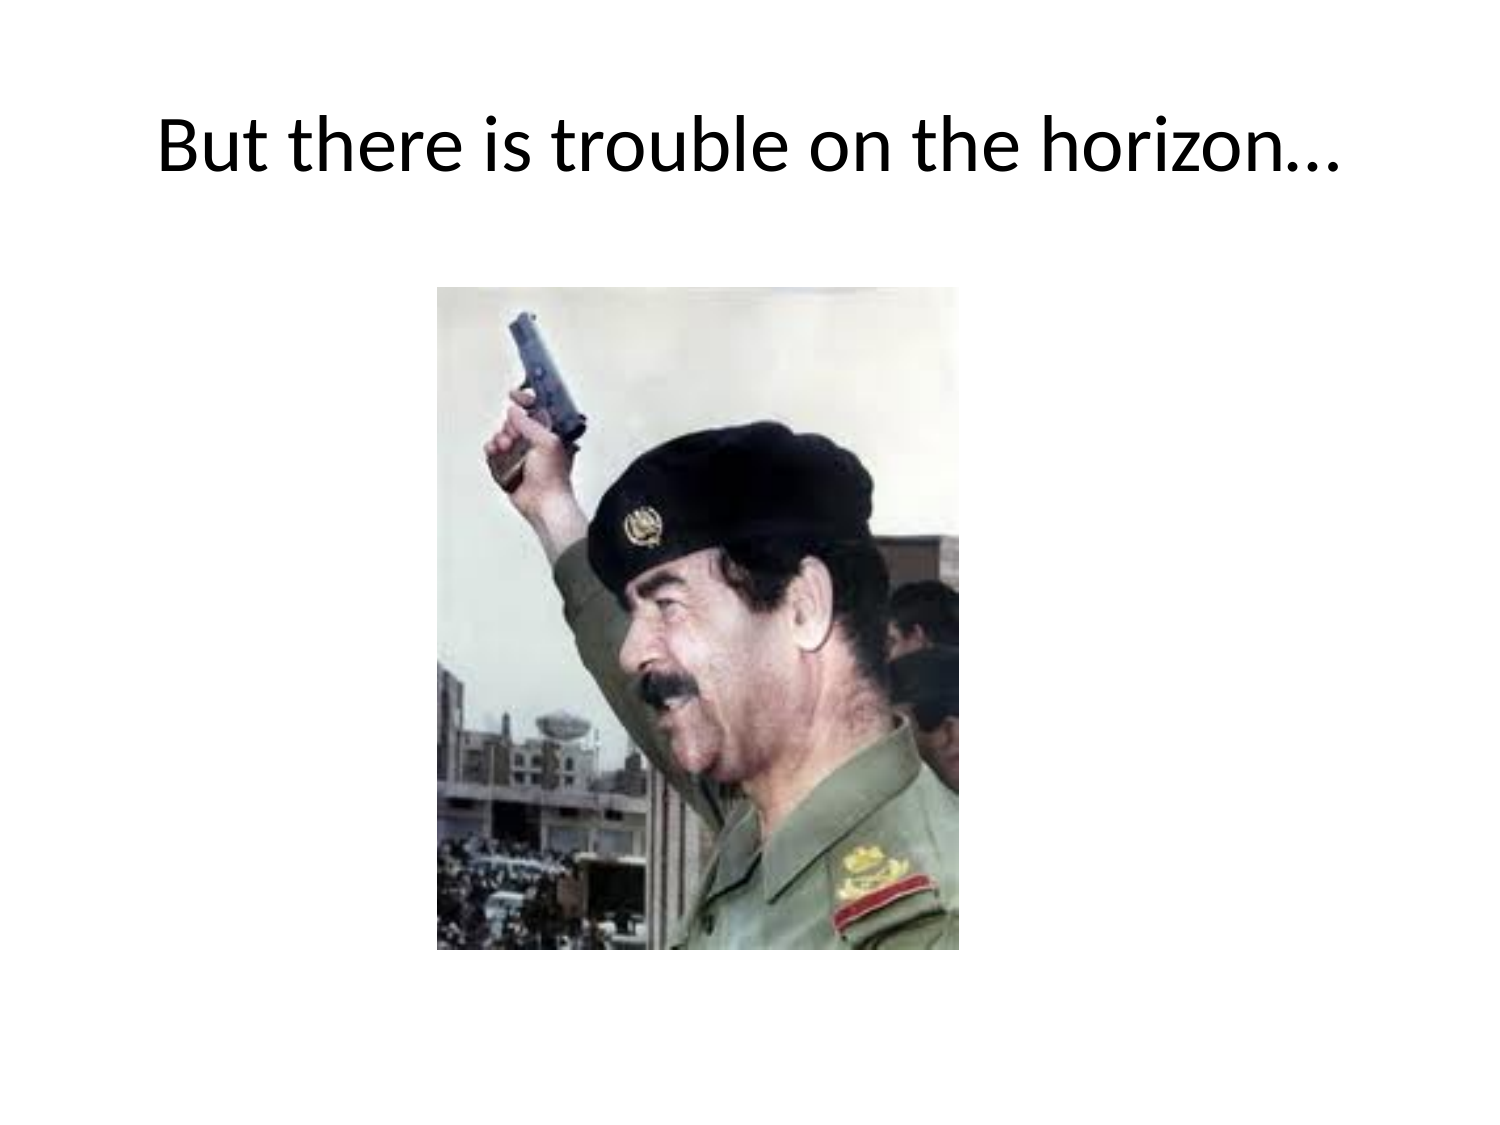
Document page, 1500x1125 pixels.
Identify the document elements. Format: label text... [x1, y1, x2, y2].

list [437, 287, 959, 951]
title But there is trouble on the horizon… [75, 45, 1425, 233]
